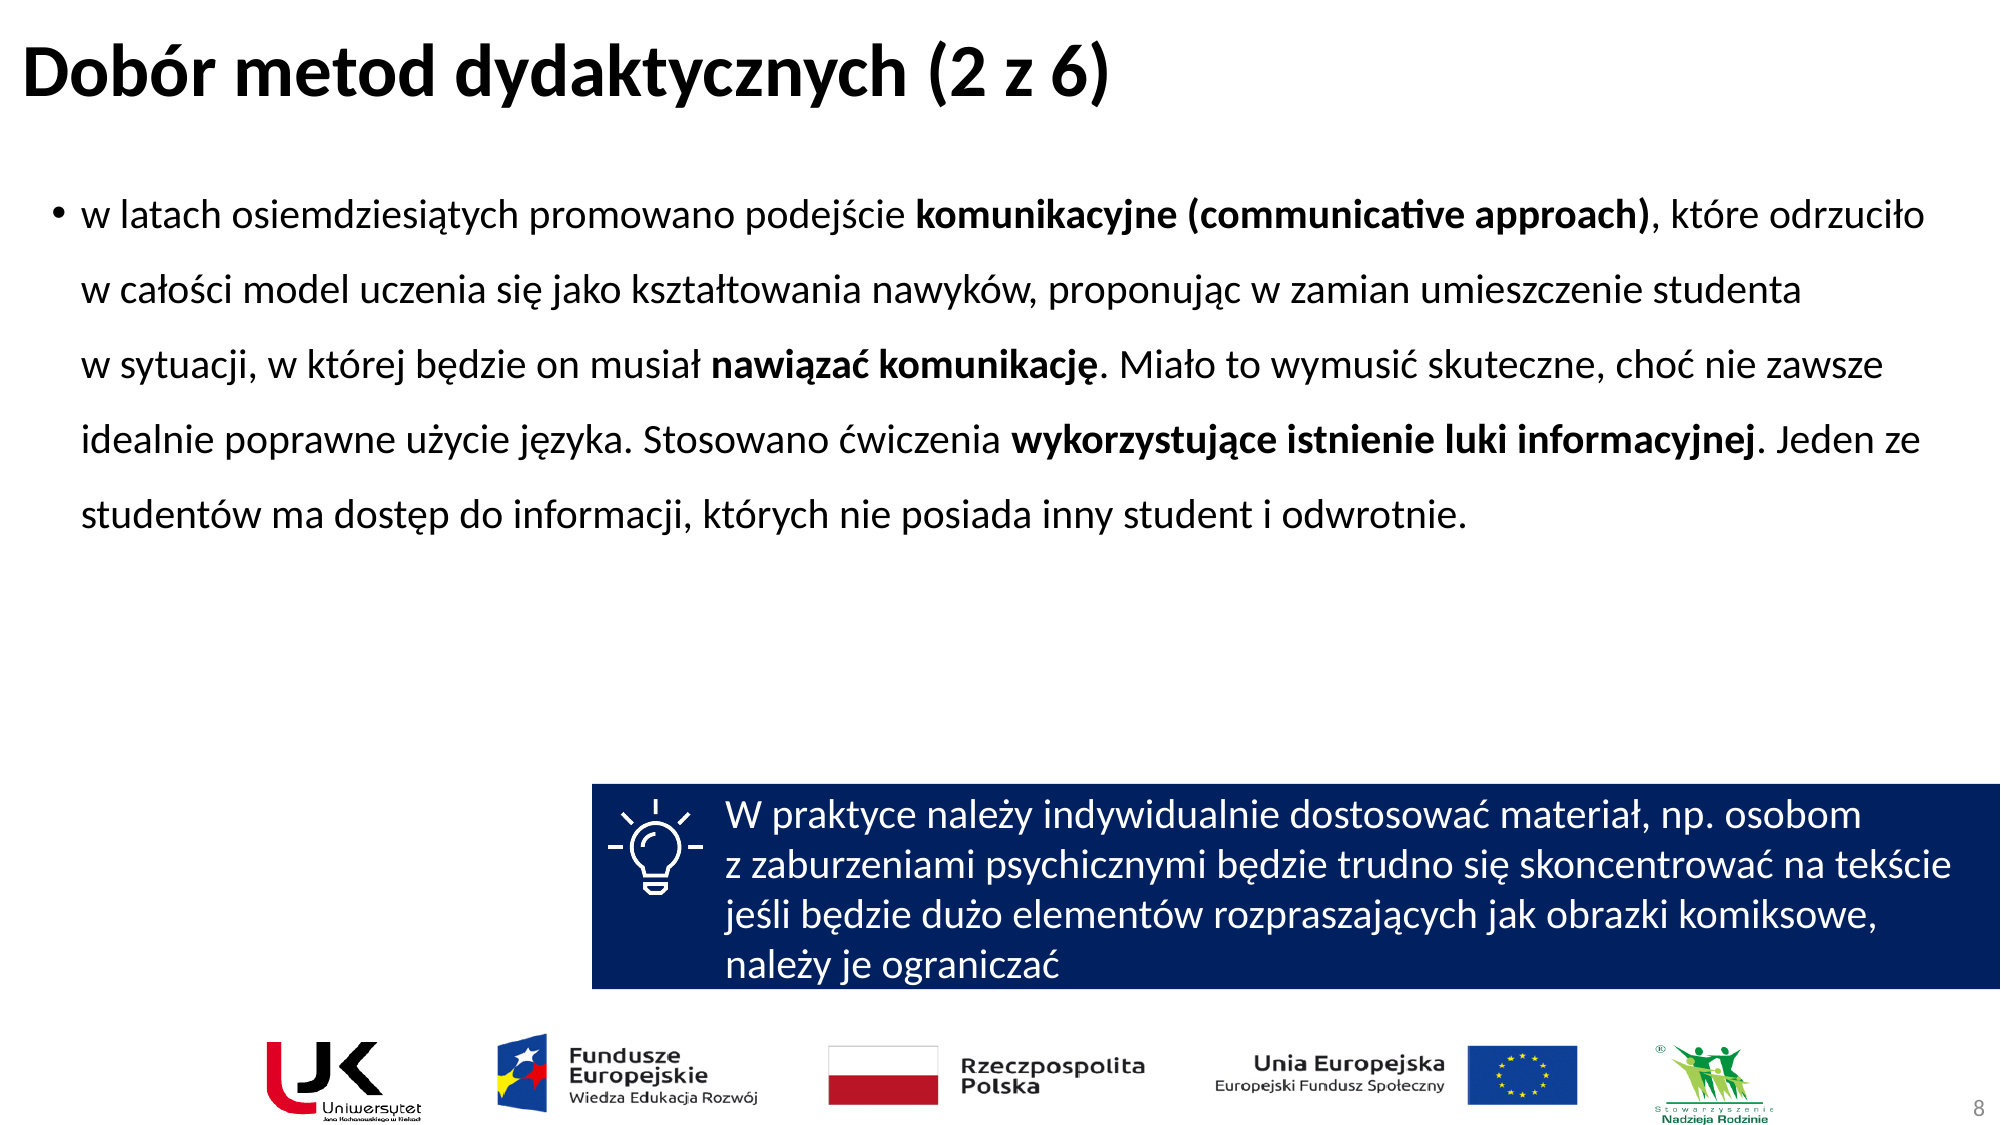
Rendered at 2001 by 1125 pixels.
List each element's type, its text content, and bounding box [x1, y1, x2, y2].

picture [266, 1042, 421, 1122]
title Dobór metod dydaktycznych (2 z 6) [22, 0, 1546, 133]
picture [1655, 1044, 1774, 1125]
text_box W praktyce należy indywidualnie dostosować materiał, np. osobom z zaburzeniami psychicznymi będzie trudno się skoncentrować na tekście jeśli będzie dużo elementów rozpraszających jak obrazki komiksowe, należy je ograniczać [591, 783, 2000, 990]
picture [592, 783, 719, 911]
list w latach osiemdziesiątych promowano podejście komunikacyjne (communicative approach), które odrzuciło w całości model uczenia się jako kształtowania nawyków, proponując w zamian umieszczenie studenta w sytuacji, w której będzie on musiał nawiązać komunikację. Miało to wymusić skuteczne, choć nie zawsze idealnie poprawne użycie języka. Stosowano ćwiczenia wykorzystujące istnienie luki informacyjnej. Jeden ze studentów ma dostęp do informacji, których nie posiada inny student i odwrotnie. [22, 161, 1952, 563]
picture [463, 1004, 1613, 1125]
slide_number 8 [1832, 1089, 2000, 1125]
